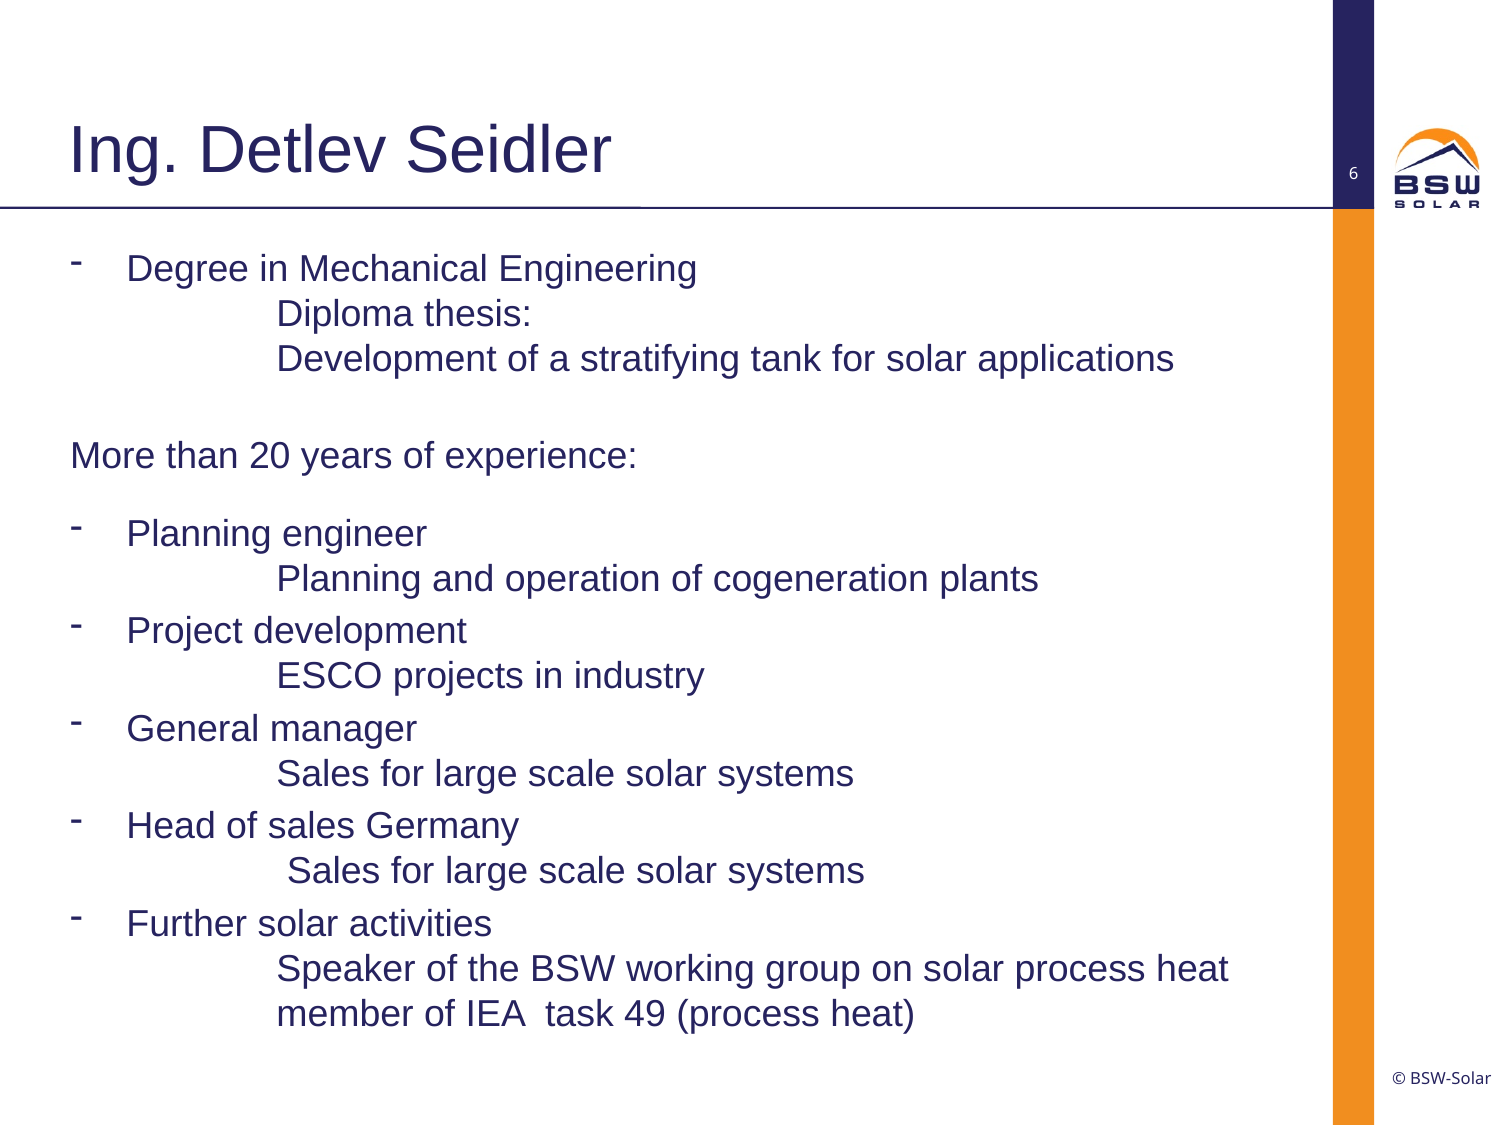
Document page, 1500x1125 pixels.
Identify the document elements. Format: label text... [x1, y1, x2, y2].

footer © BSW-Solar [1392, 924, 1500, 1088]
text_box Degree in Mechanical Engineering Diploma thesis: Development of a stratifying tank for solar applications More than 20 years of experience: Planning engineer Planning and operation of cogeneration plants Project development ESCO projects in industry General manager Sales for large scale solar systems Head of sales Germany Sales for large scale solar systems Further solar activities Speaker of the BSW working group on solar process heat member of IEA task 49 (process heat) [70, 243, 1300, 1088]
picture [1391, 125, 1482, 208]
slide_number 6 [1332, 81, 1375, 186]
title Ing. Detlev Seidler [68, 0, 1263, 187]
